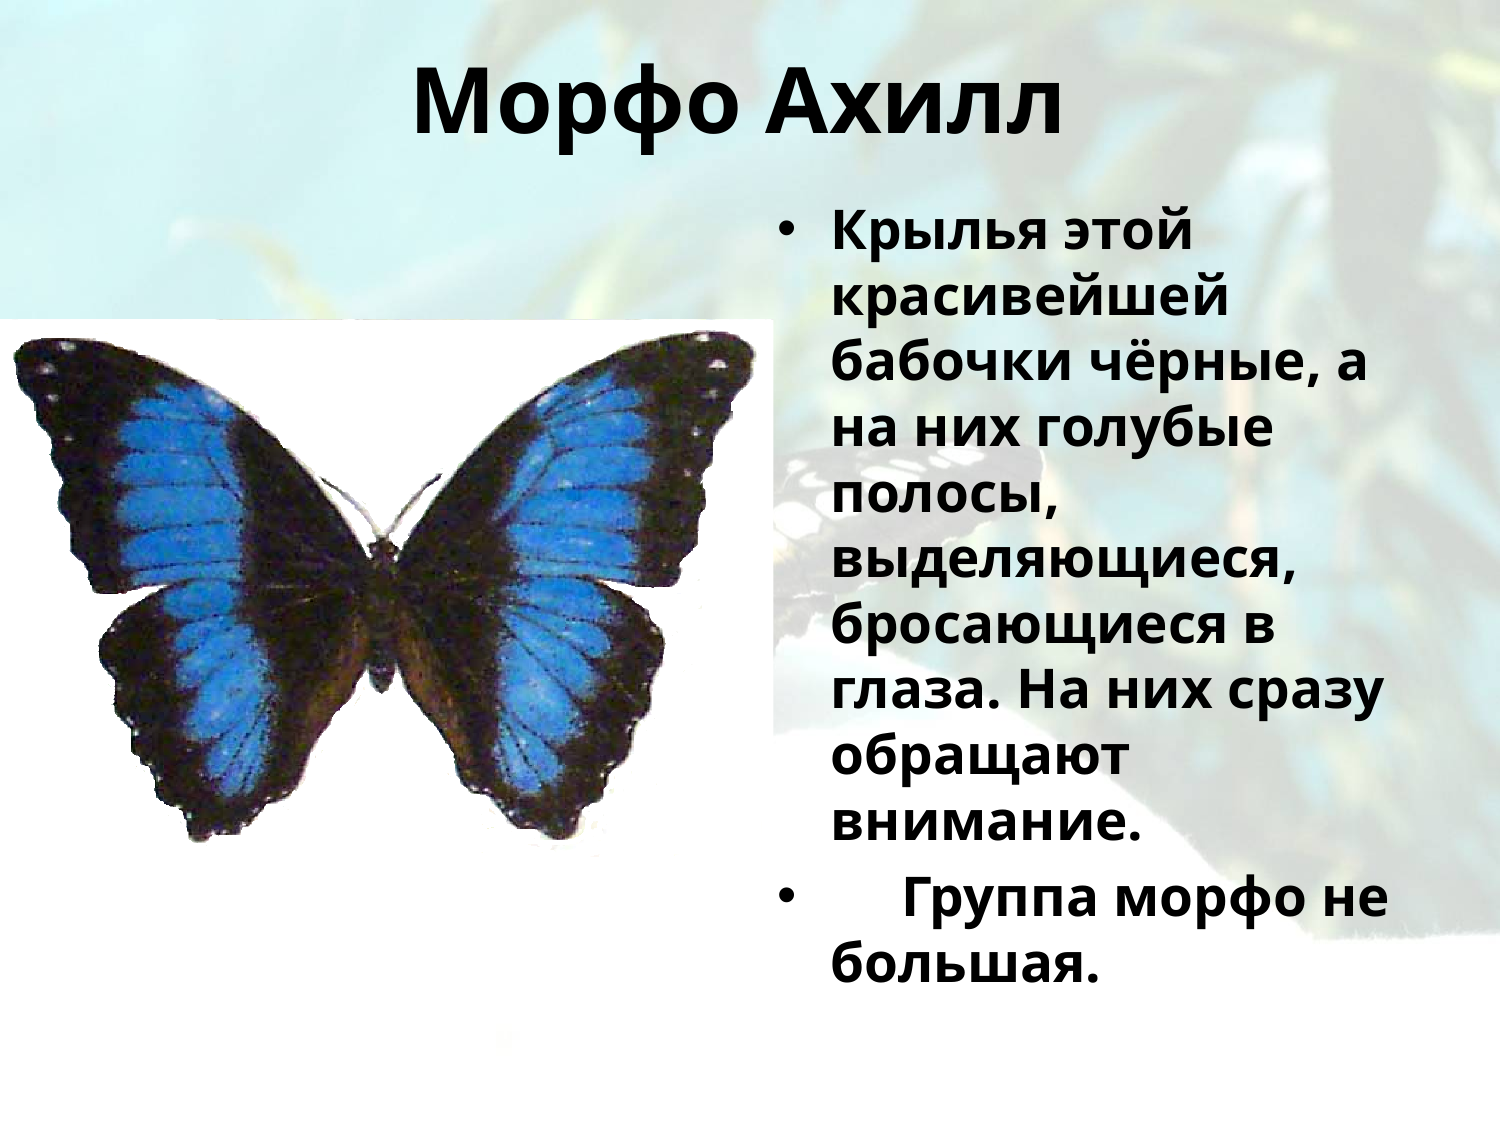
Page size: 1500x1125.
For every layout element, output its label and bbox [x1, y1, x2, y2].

list [0, 318, 774, 870]
picture [0, 0, 1500, 1125]
